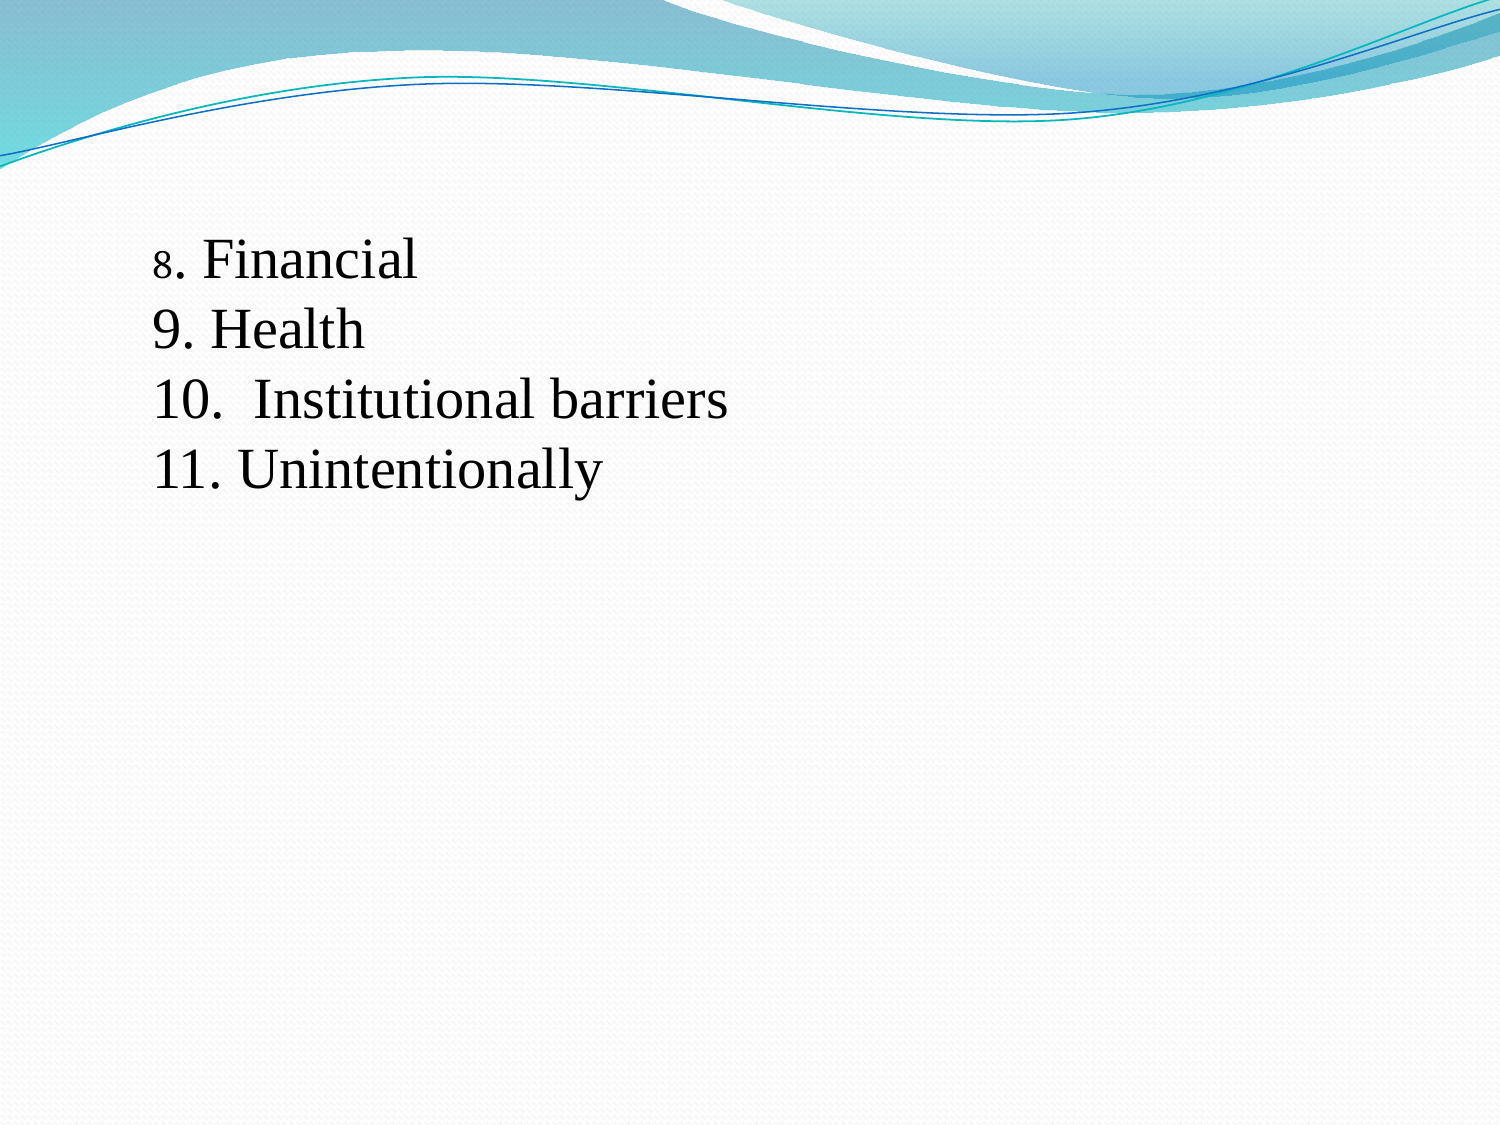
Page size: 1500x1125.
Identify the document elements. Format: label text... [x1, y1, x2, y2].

text_box 8. Financial 9. Health 10. Institutional barriers 11. Unintentionally [137, 212, 1125, 553]
